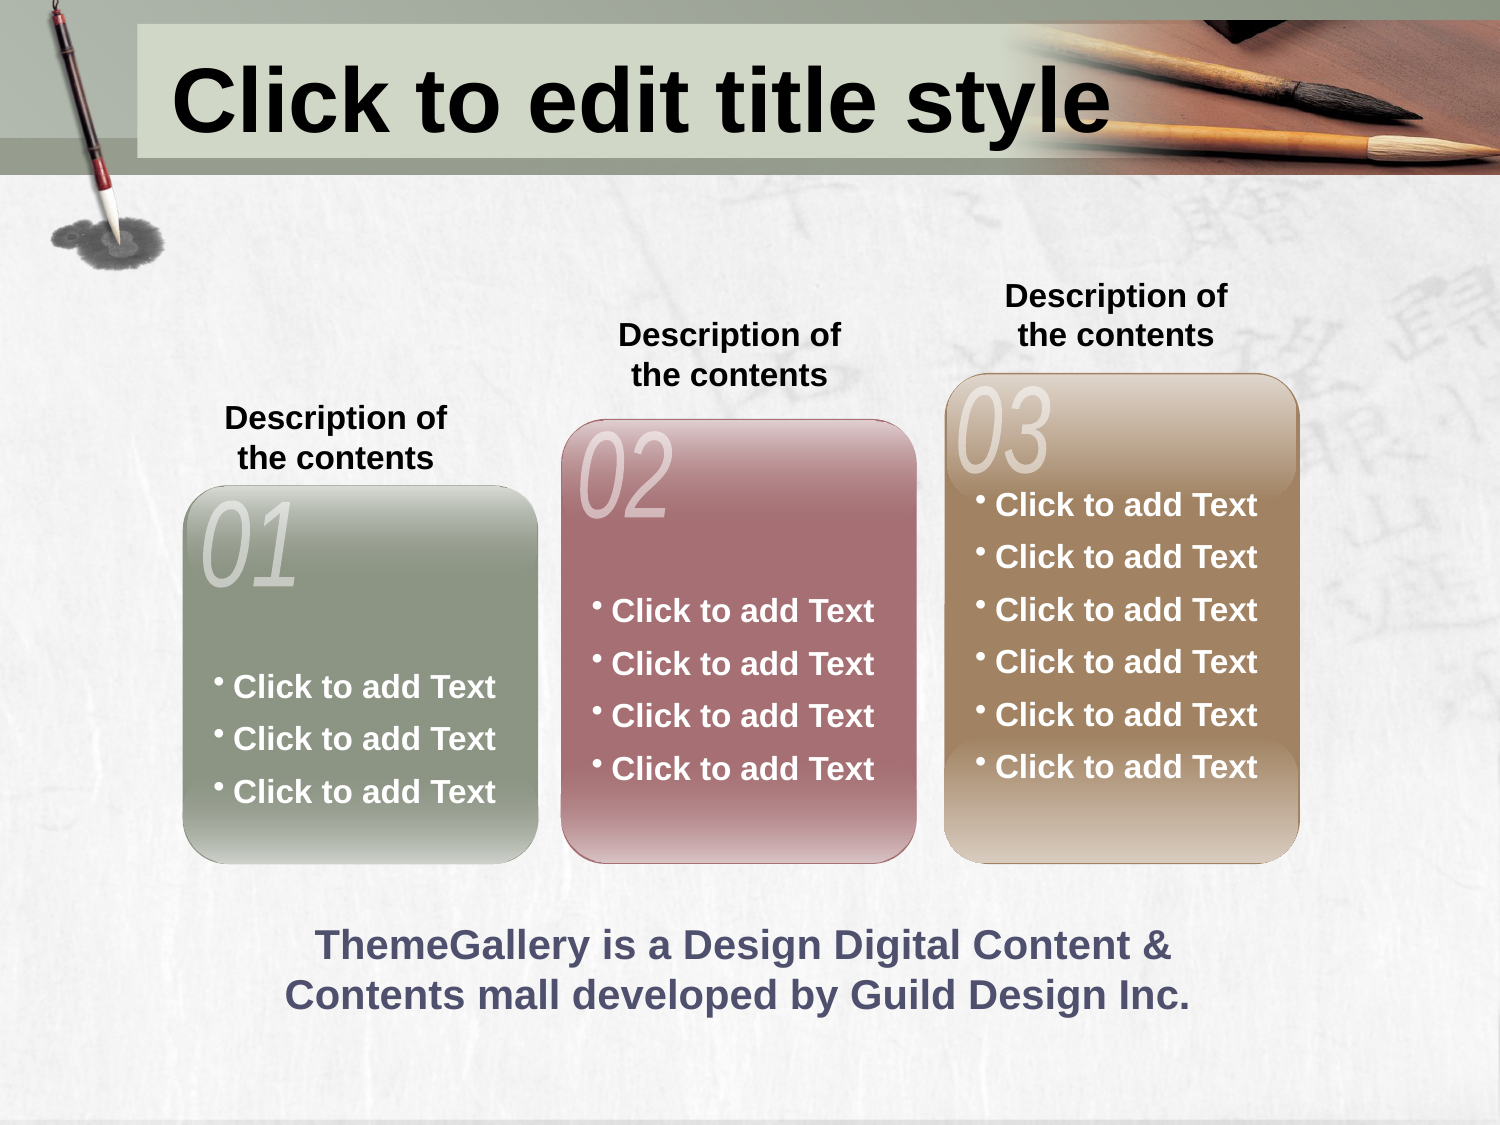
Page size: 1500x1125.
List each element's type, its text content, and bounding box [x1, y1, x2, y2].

text_box ThemeGallery is a Design Digital Content & Contents mall developed by Guild Design Inc. [201, 910, 1274, 1025]
text_box Description of the contents [984, 266, 1248, 361]
text_box Click to add Text Click to add Text Click to add Text Click to add Text Click to add Text Click to add Text [960, 479, 1282, 794]
text_box Description of the contents [204, 388, 468, 483]
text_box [181, 485, 539, 865]
title Click to edit title style [156, 39, 1432, 153]
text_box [560, 418, 917, 865]
picture [0, 0, 1500, 1125]
text_box [944, 372, 1300, 838]
text_box [947, 374, 1297, 492]
text_box Description of the contents [597, 305, 862, 401]
text_box [943, 744, 1299, 864]
